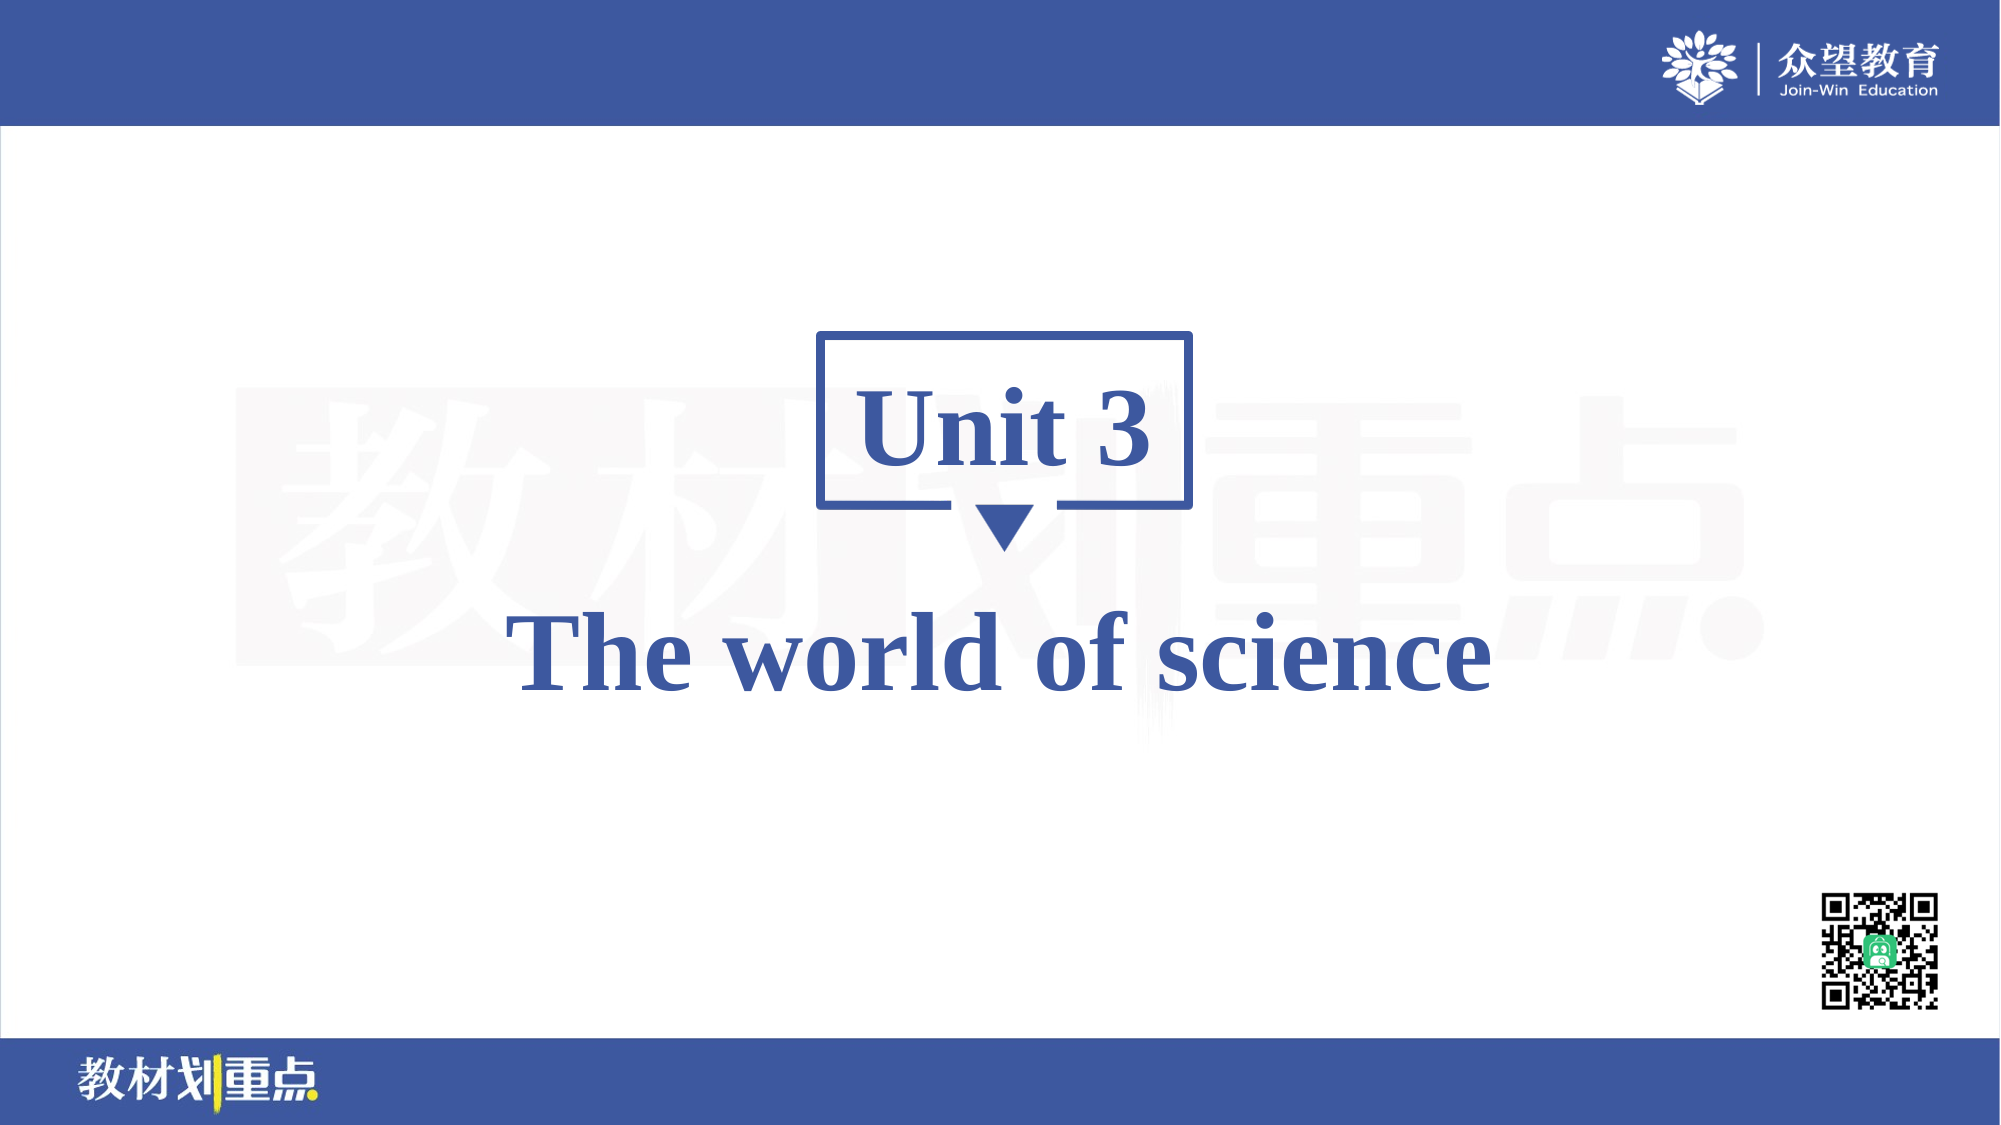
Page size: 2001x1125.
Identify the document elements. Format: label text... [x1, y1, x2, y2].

picture [0, 0, 2000, 572]
picture [0, 822, 2000, 1125]
text_box Unit 3 [814, 341, 1193, 495]
text_box The world of science [0, 572, 2000, 822]
